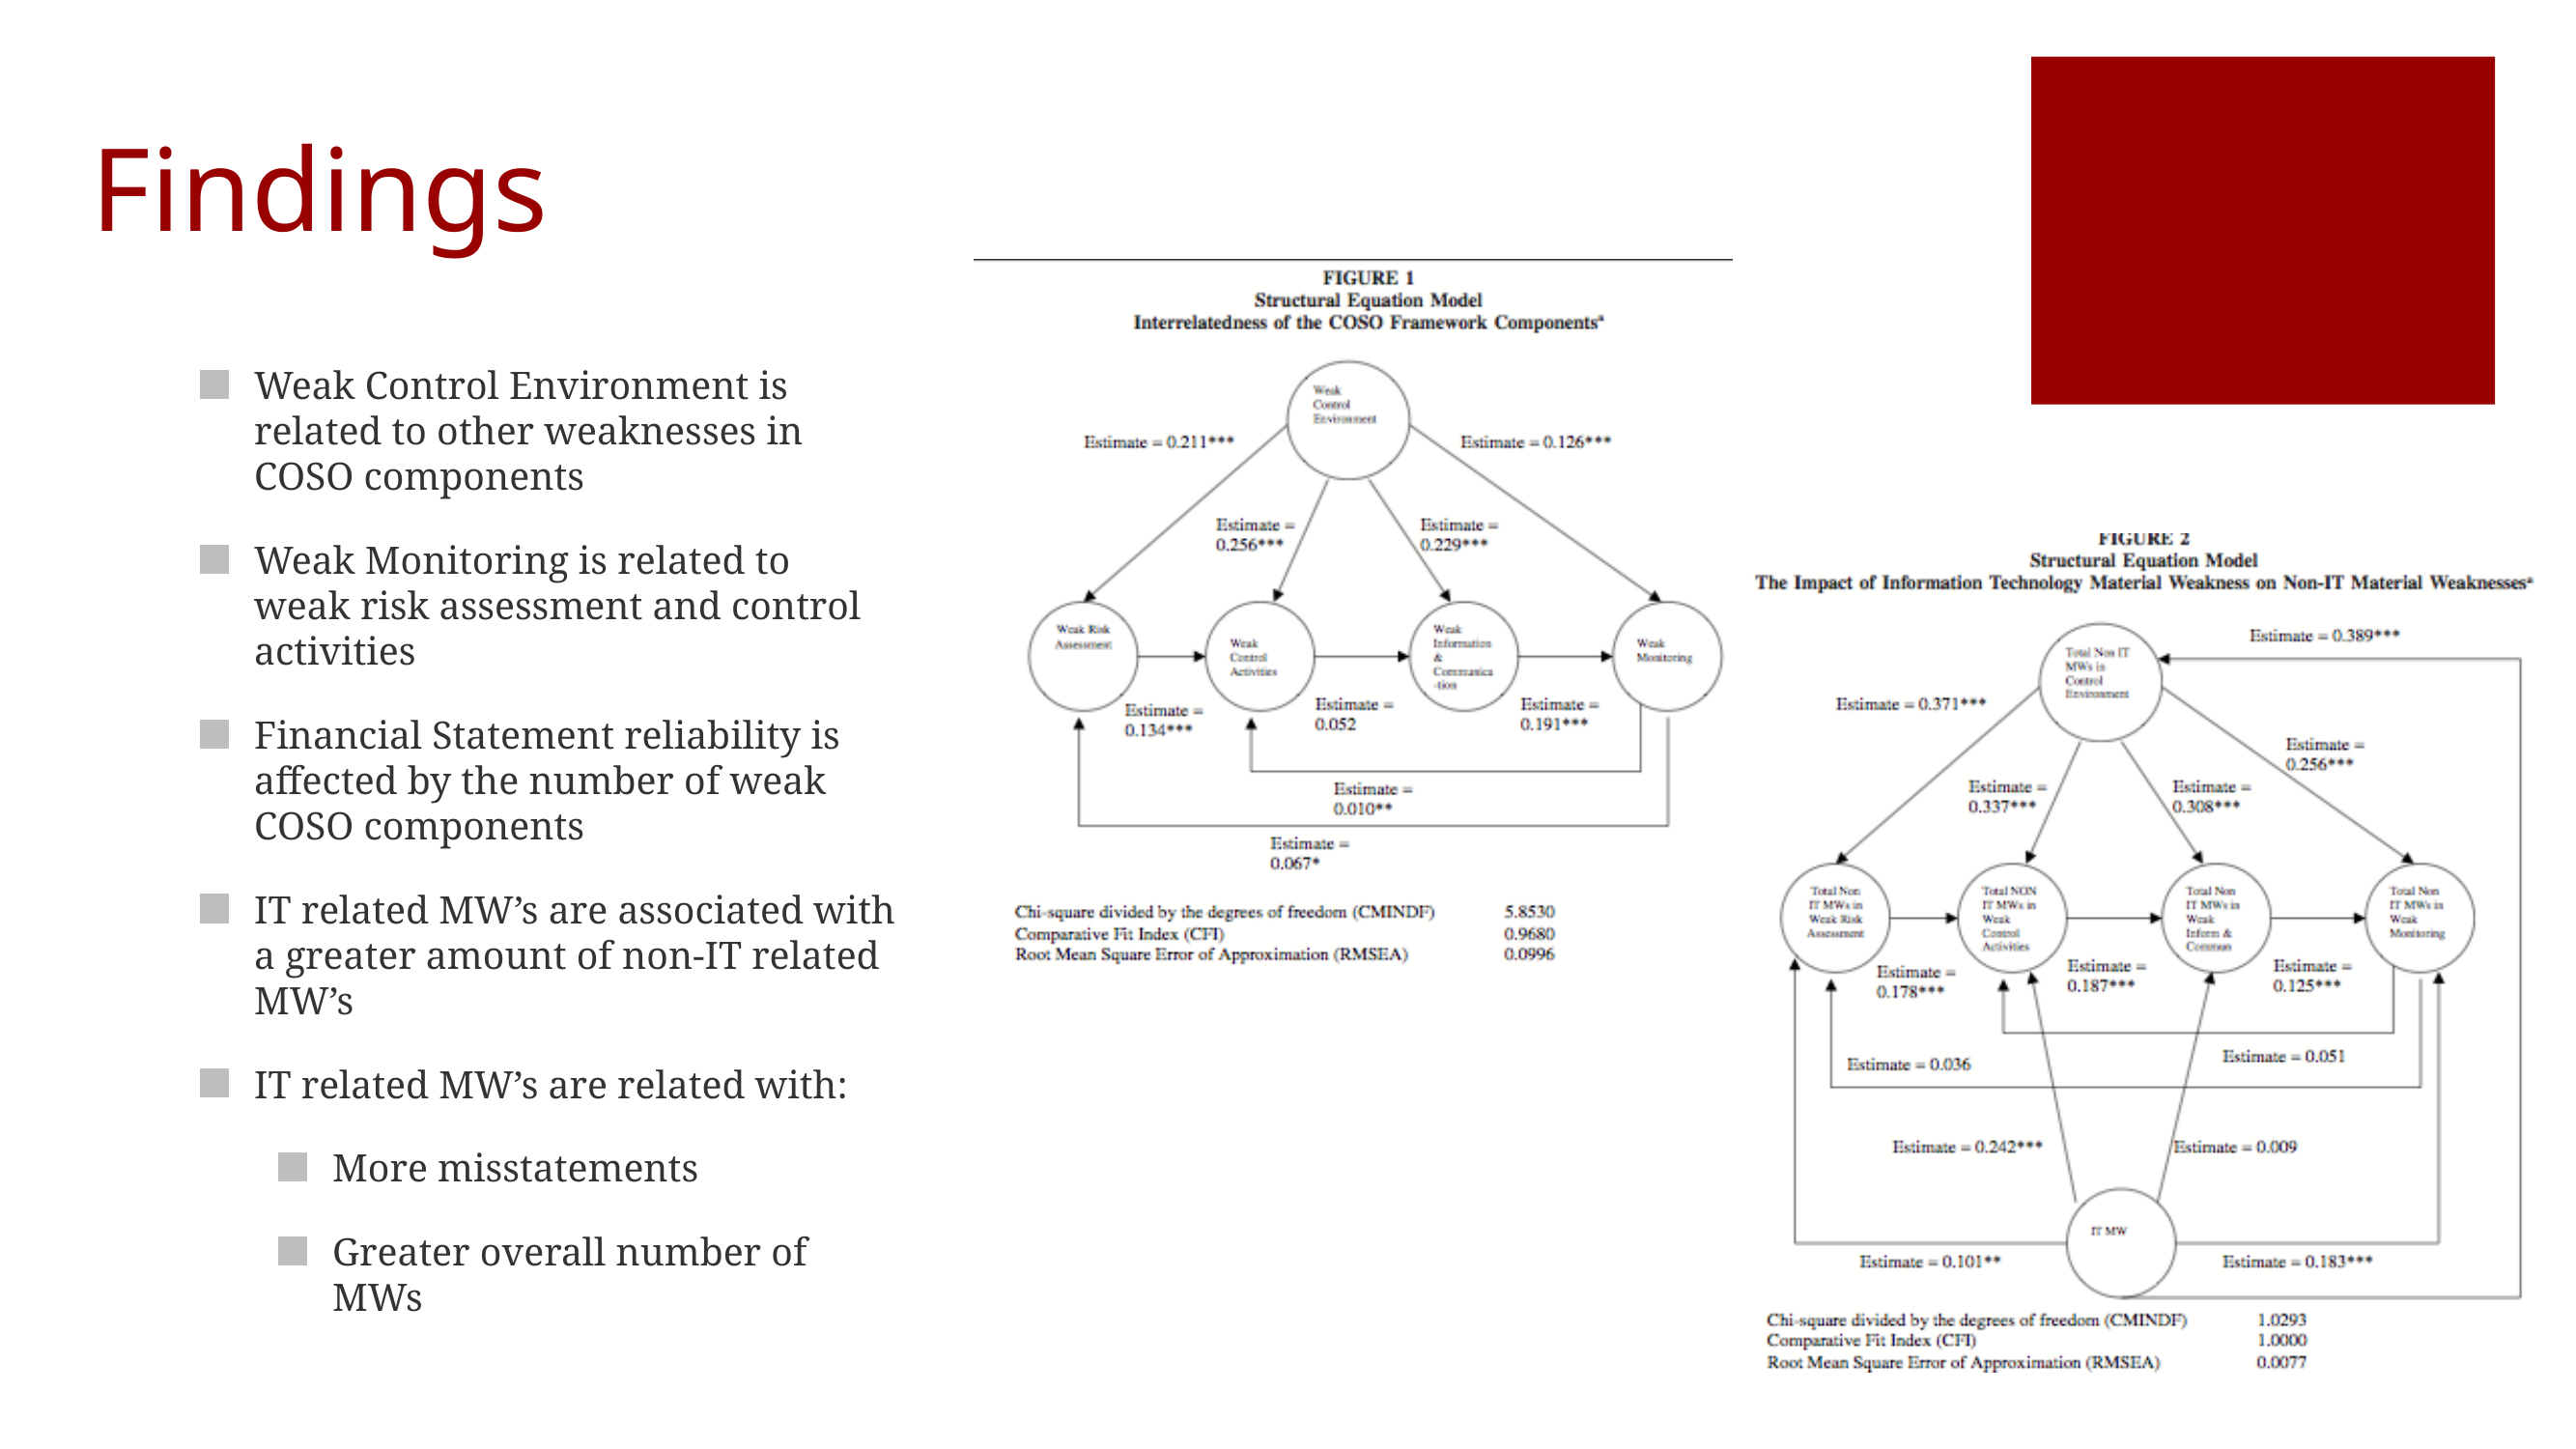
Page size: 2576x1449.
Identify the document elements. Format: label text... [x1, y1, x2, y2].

picture [200, 894, 229, 923]
picture [200, 545, 229, 574]
picture [278, 1236, 307, 1265]
picture [1751, 532, 2540, 1374]
title Findings [68, 23, 1902, 266]
picture [278, 1152, 307, 1181]
list Weak Control Environment is related to other weaknesses in COSO components Weak Monitoring is related to weak risk assessment and control activities Financial Statement reliability is affected by the number of weak COSO components IT related MW’s are associated with a greater amount of non-IT related MW’s IT related MW’s are related with: More misstatements Greater overall number of MWs [177, 350, 920, 1341]
picture [200, 720, 229, 749]
picture [200, 370, 229, 399]
picture [973, 259, 1734, 977]
picture [200, 1068, 229, 1097]
